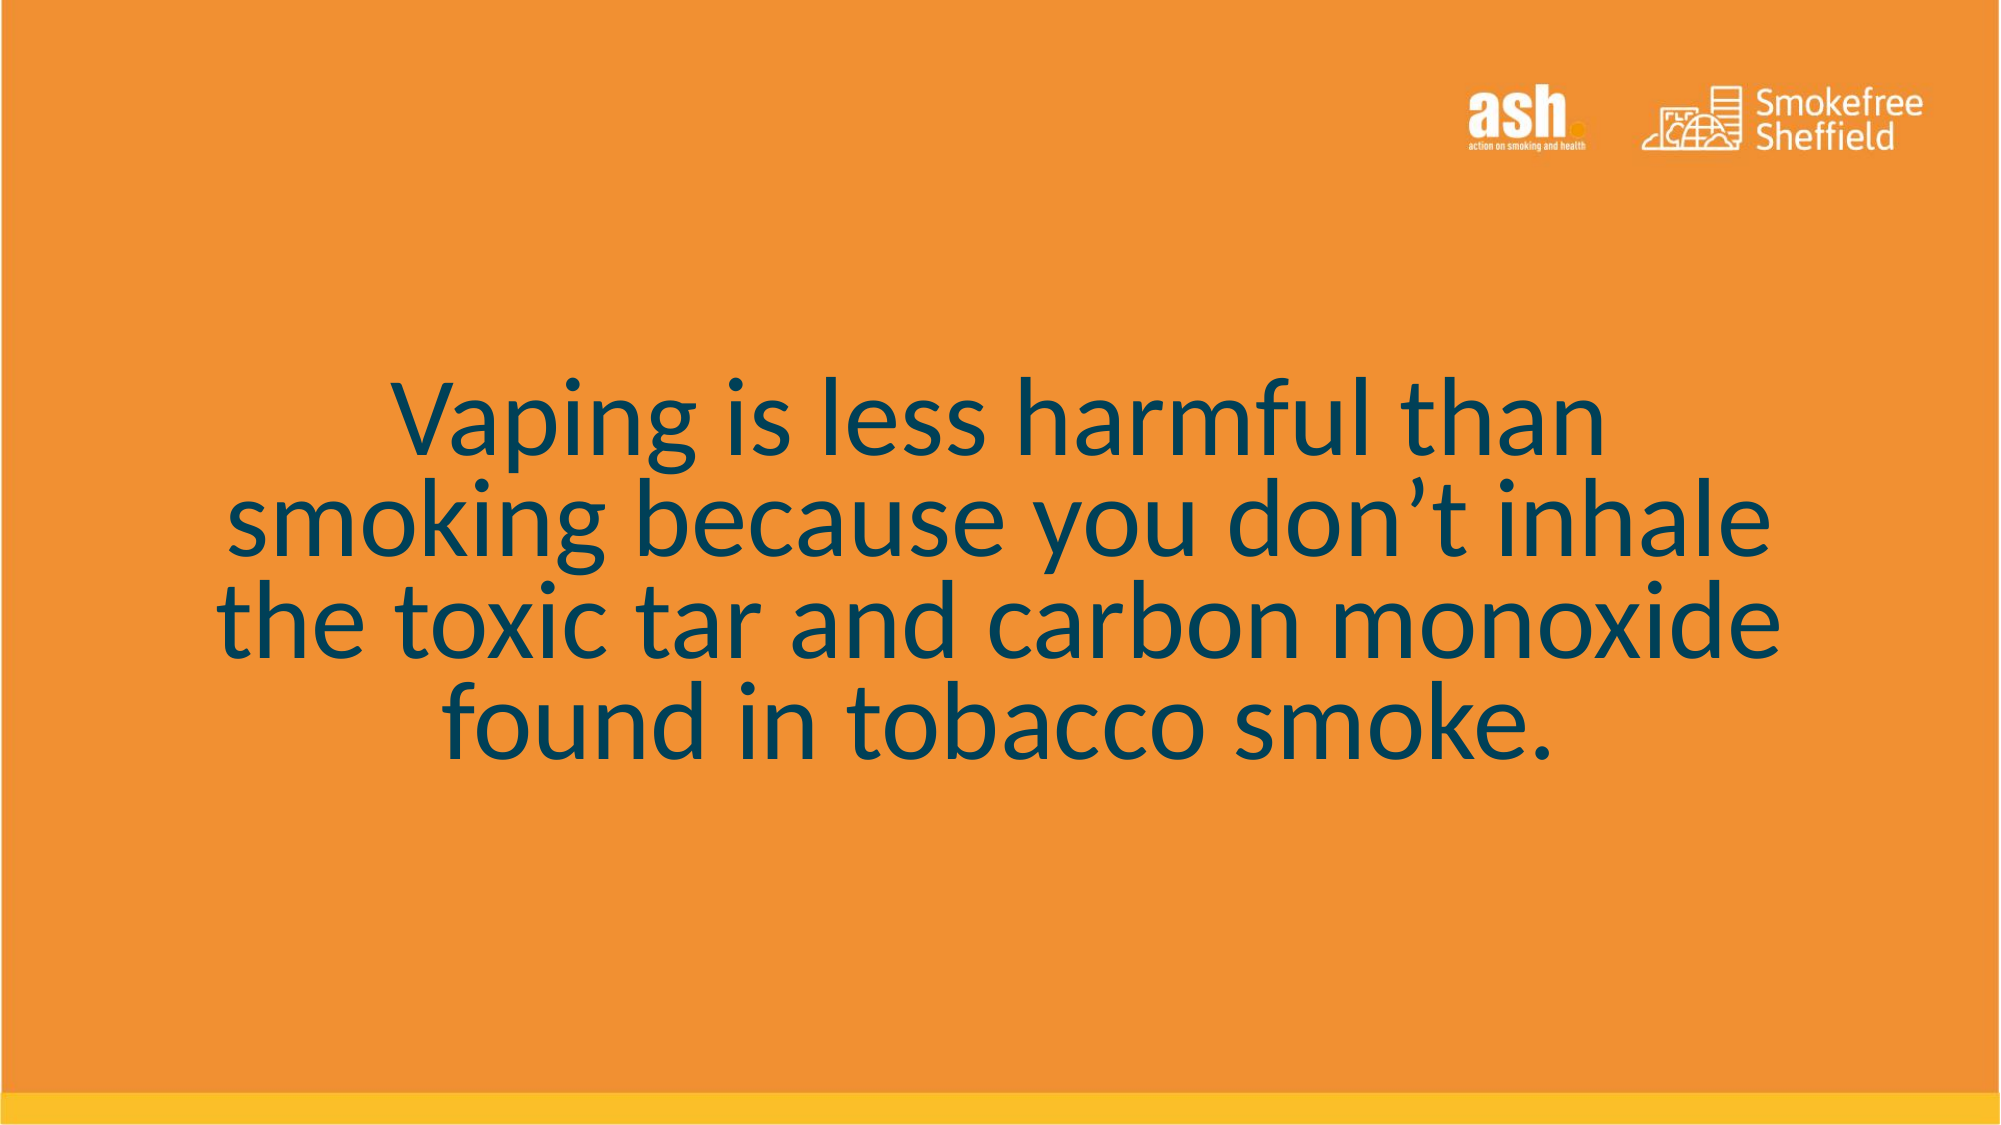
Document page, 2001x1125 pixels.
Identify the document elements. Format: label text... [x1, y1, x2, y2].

text_box Vaping is less harmful than smoking because you don’t inhale the toxic tar and carbon monoxide found in tobacco smoke. [191, 340, 1809, 813]
picture [0, 0, 2000, 1125]
